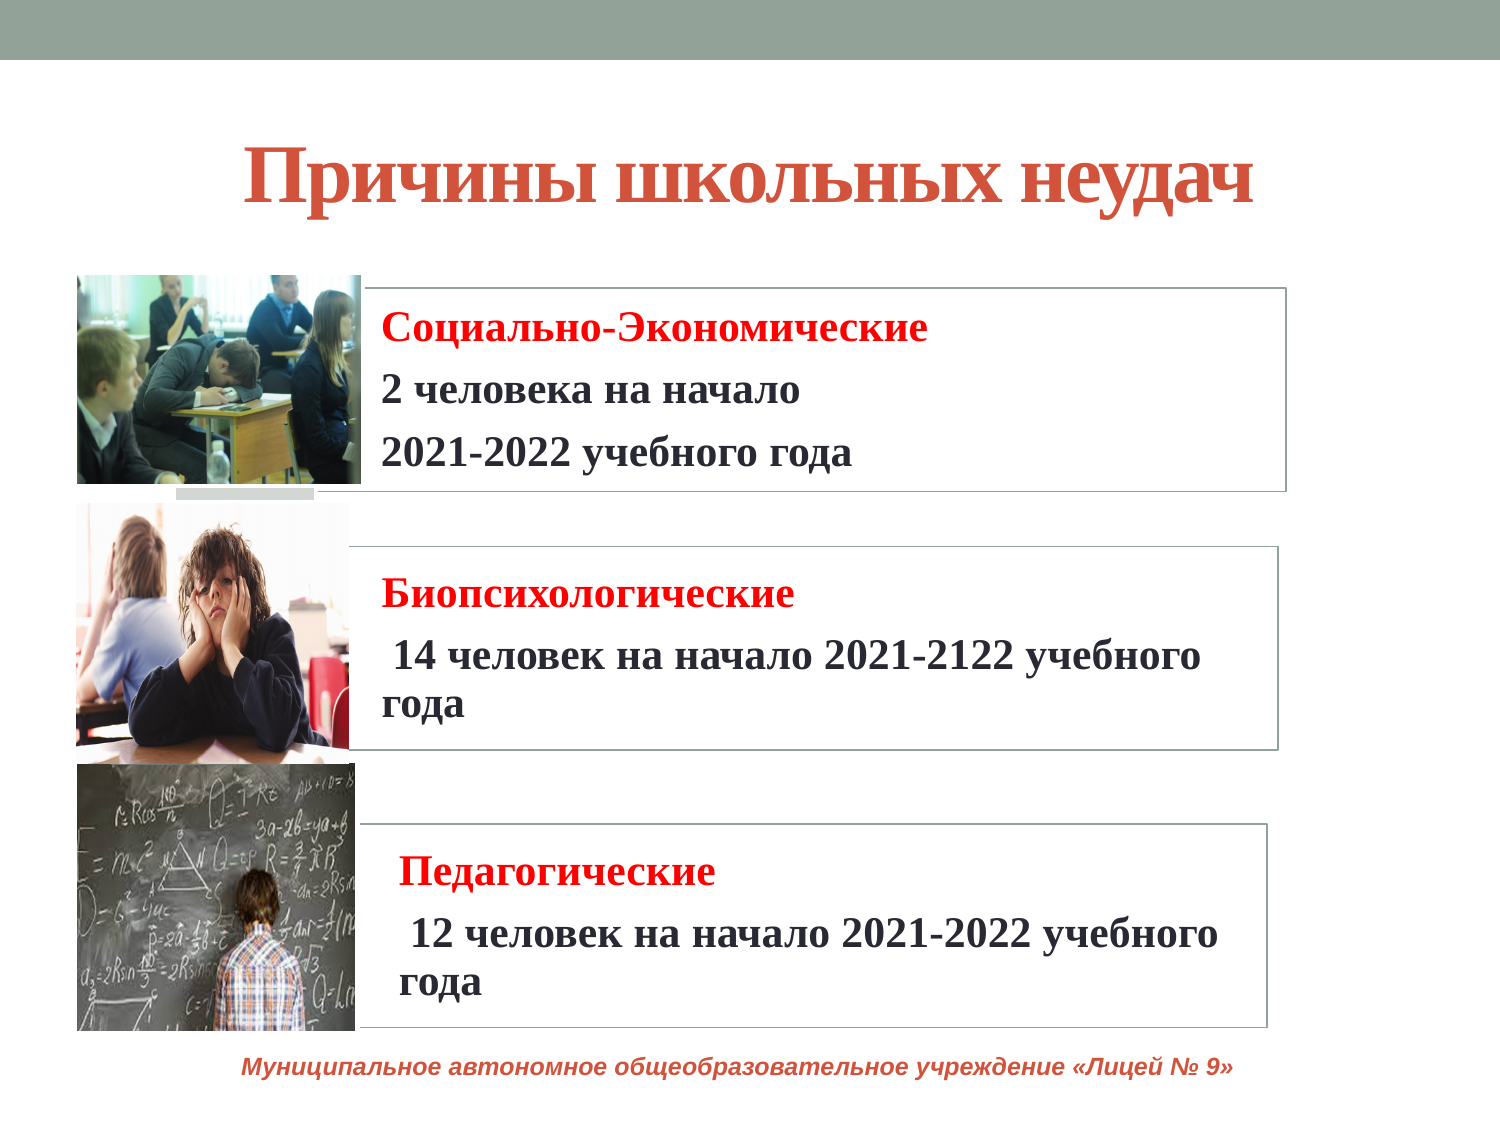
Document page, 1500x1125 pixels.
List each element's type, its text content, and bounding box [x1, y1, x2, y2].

title Причины школьных неудач [75, 87, 1425, 241]
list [74, 243, 1447, 1063]
picture [76, 503, 349, 764]
text_box Муниципальное автономное общеобразовательное учреждение «Лицей № 9» [194, 1071, 1282, 1118]
